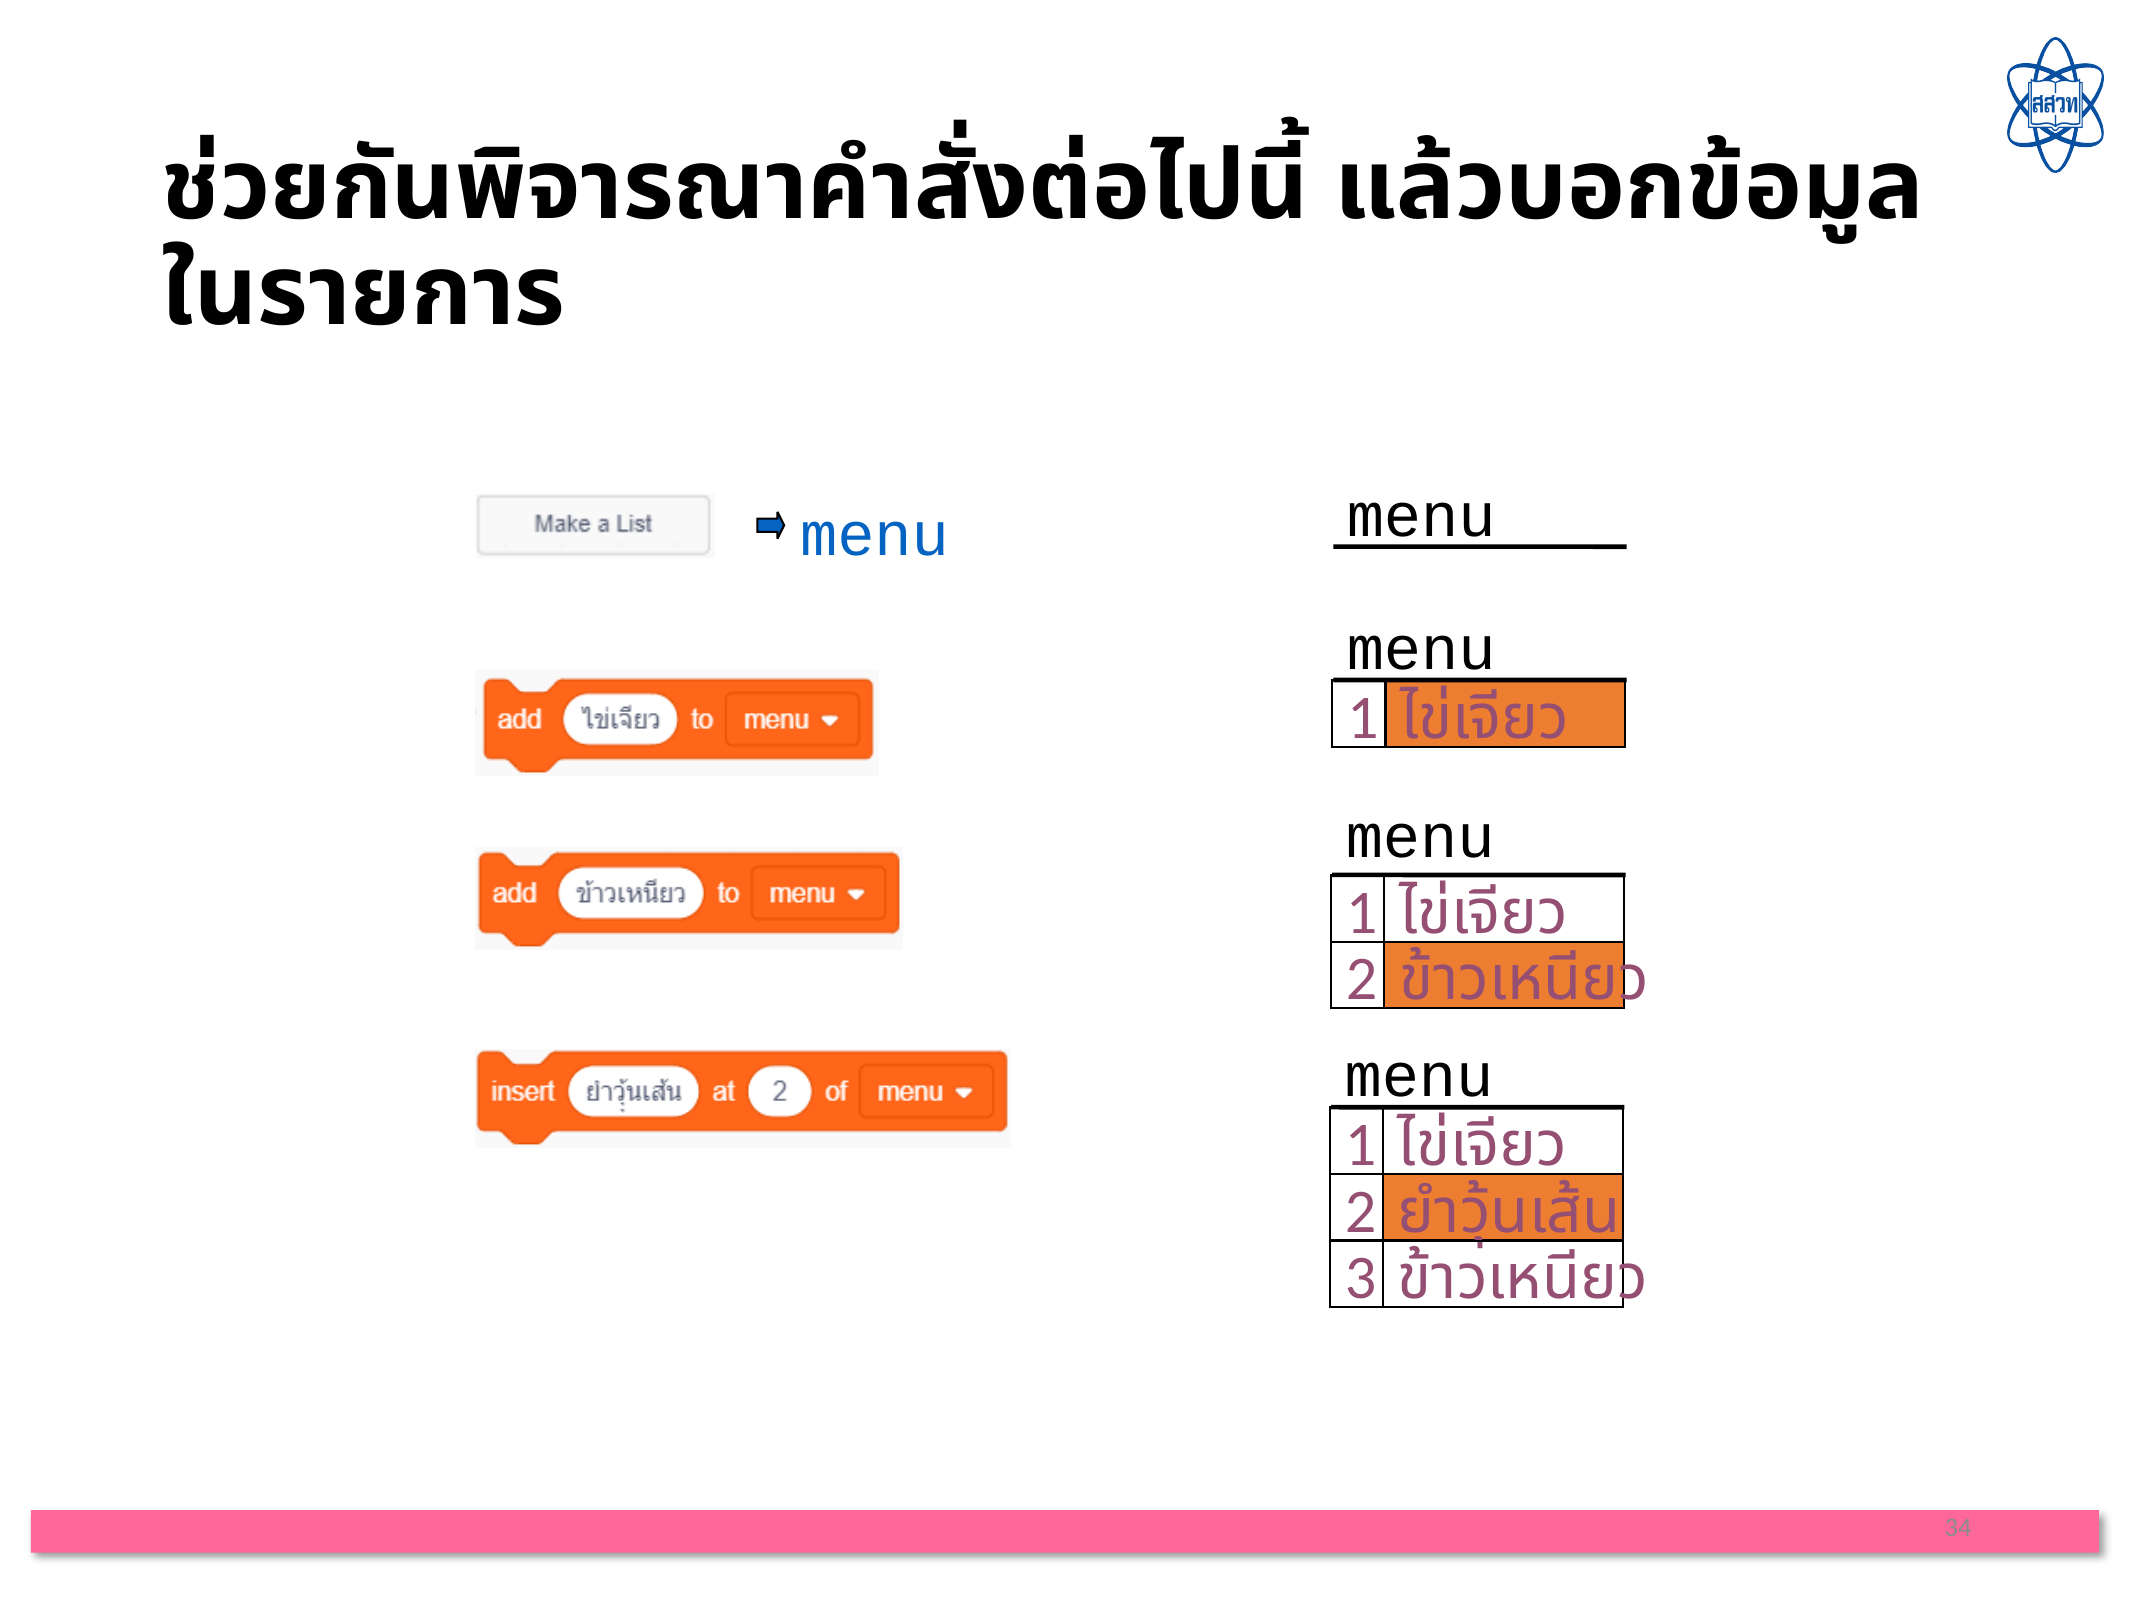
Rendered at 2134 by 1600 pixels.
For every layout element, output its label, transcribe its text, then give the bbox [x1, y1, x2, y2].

picture [475, 1049, 1011, 1148]
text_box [1332, 466, 1627, 558]
picture [2007, 37, 2104, 173]
slide_number 34 [1506, 1482, 1987, 1569]
picture [475, 847, 903, 950]
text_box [1331, 787, 1626, 1009]
title ช่วยกันพิจารณาคำสั่งต่อไปนี้ แล้วบอกข้อมูลในรายการ [146, 85, 1987, 395]
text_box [476, 493, 958, 569]
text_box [1332, 599, 1627, 747]
picture [475, 670, 879, 776]
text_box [1329, 1027, 1625, 1308]
